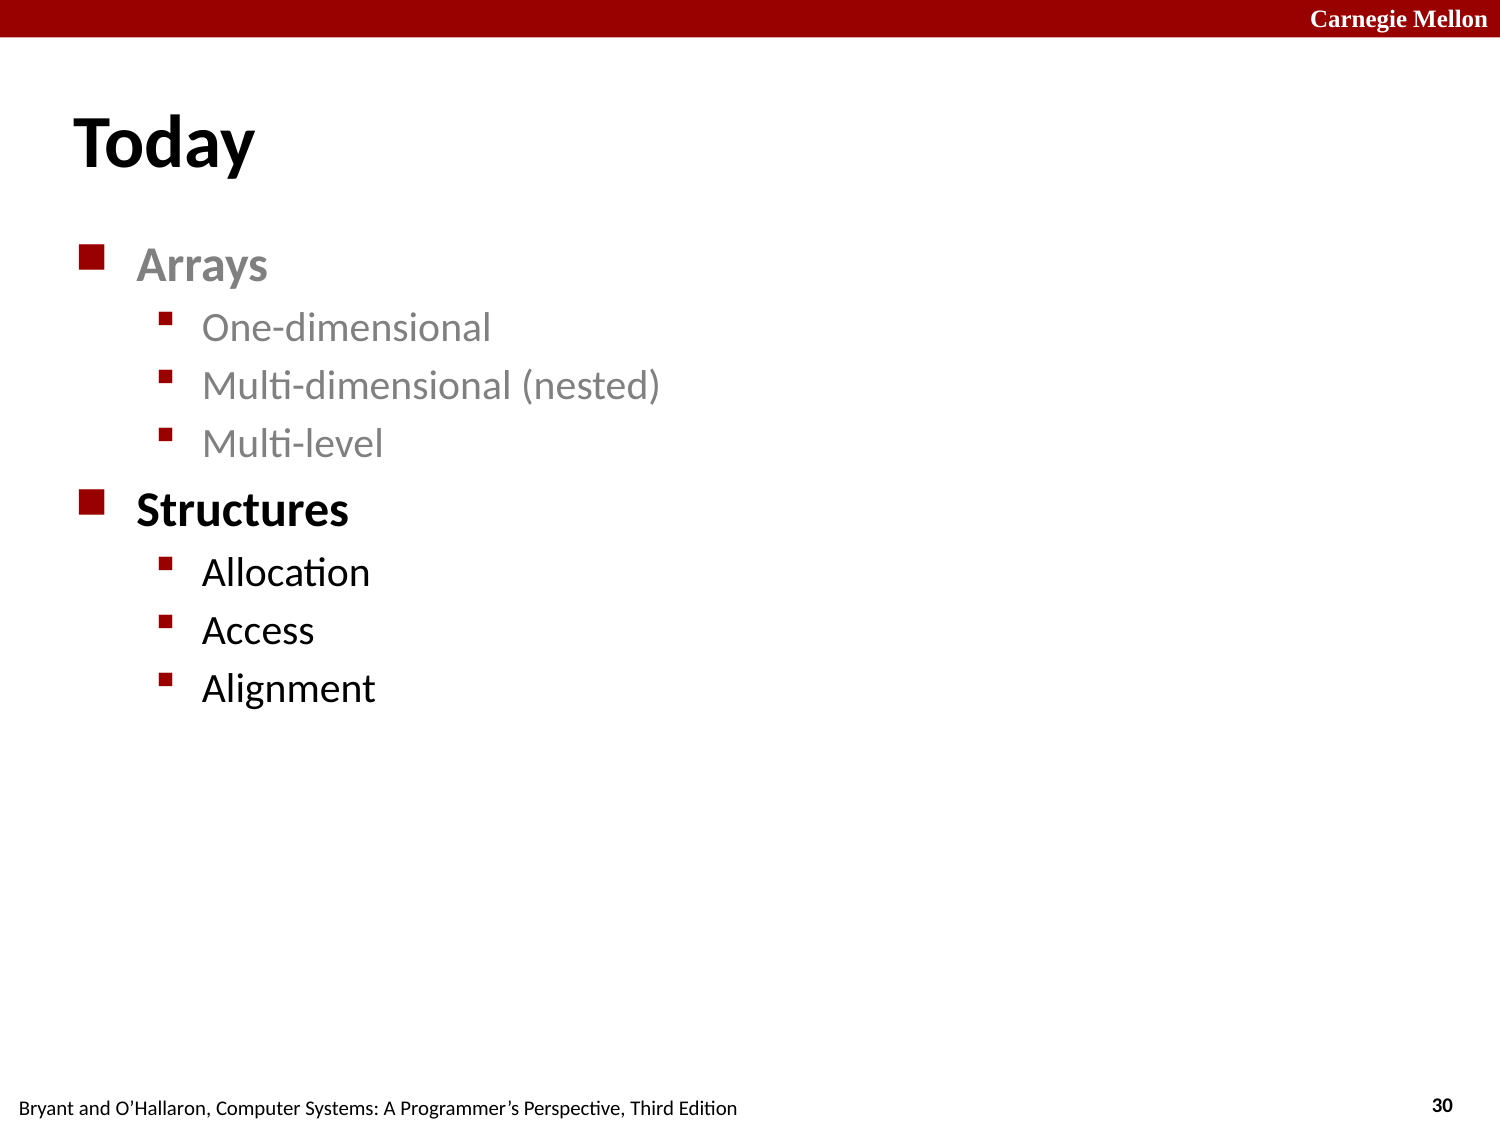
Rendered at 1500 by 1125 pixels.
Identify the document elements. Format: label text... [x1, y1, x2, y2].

title Today [58, 74, 1305, 201]
list Arrays One-dimensional Multi-dimensional (nested) Multi-level Structures Allocation Access Alignment [64, 223, 1361, 1040]
